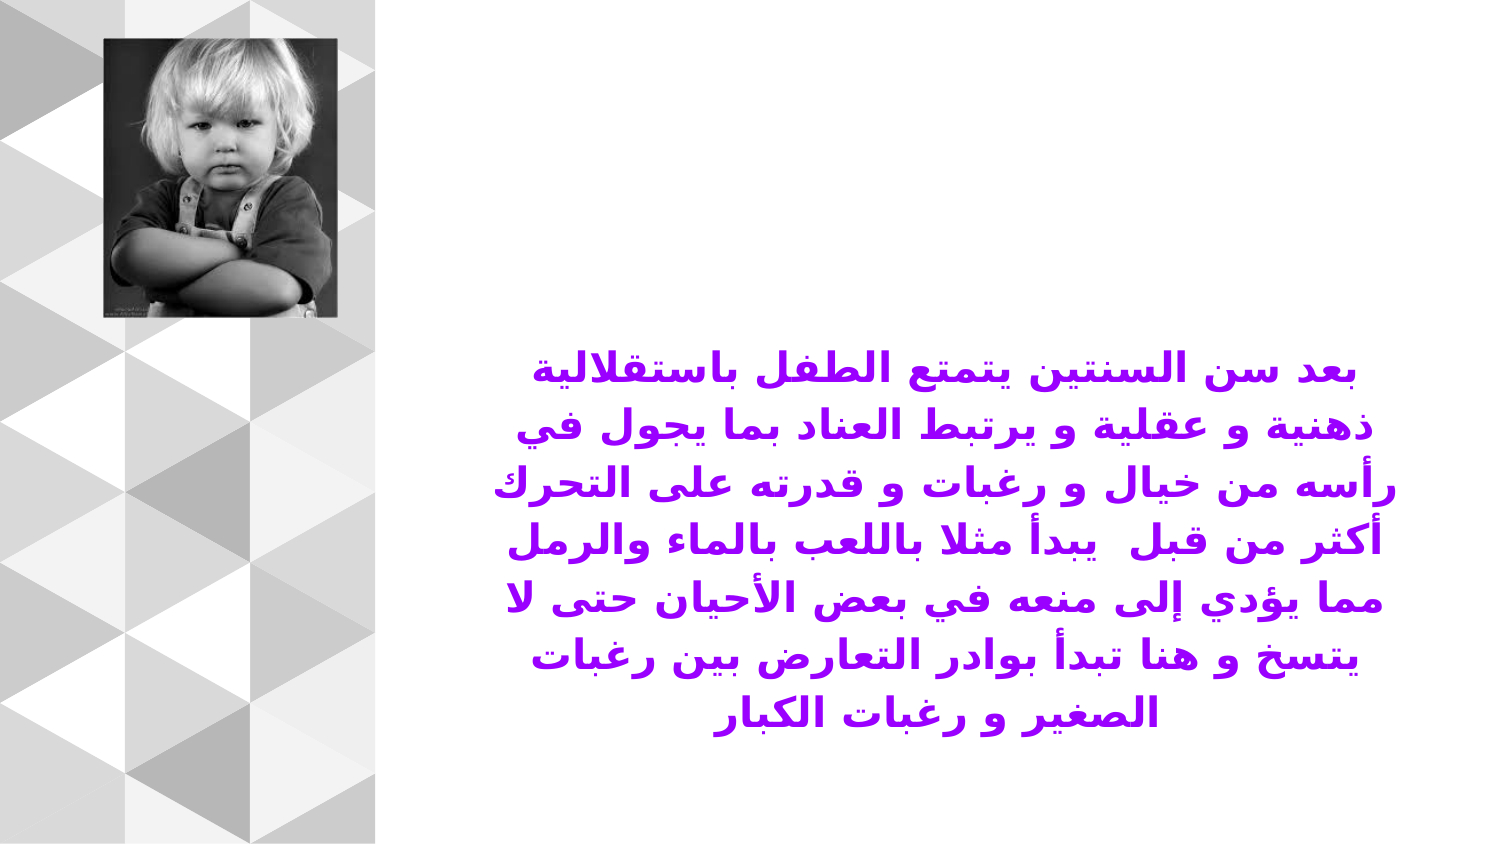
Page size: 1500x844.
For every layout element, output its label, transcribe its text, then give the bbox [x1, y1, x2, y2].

picture [102, 38, 338, 319]
list بعد سن السنتين يتمتع الطفل باستقلالية ذهنية و عقلية و يرتبط العناد بما يجول في رأسه من خيال و رغبات و قدرته على التحرك أكثر من قبل يبدأ مثلا باللعب بالماء والرمل مما يؤدي إلى منعه في بعض الأحيان حتى لا يتسخ و هنا تبدأ بوادر التعارض بين رغبات الصغير و رغبات الكبار [474, 318, 1417, 753]
